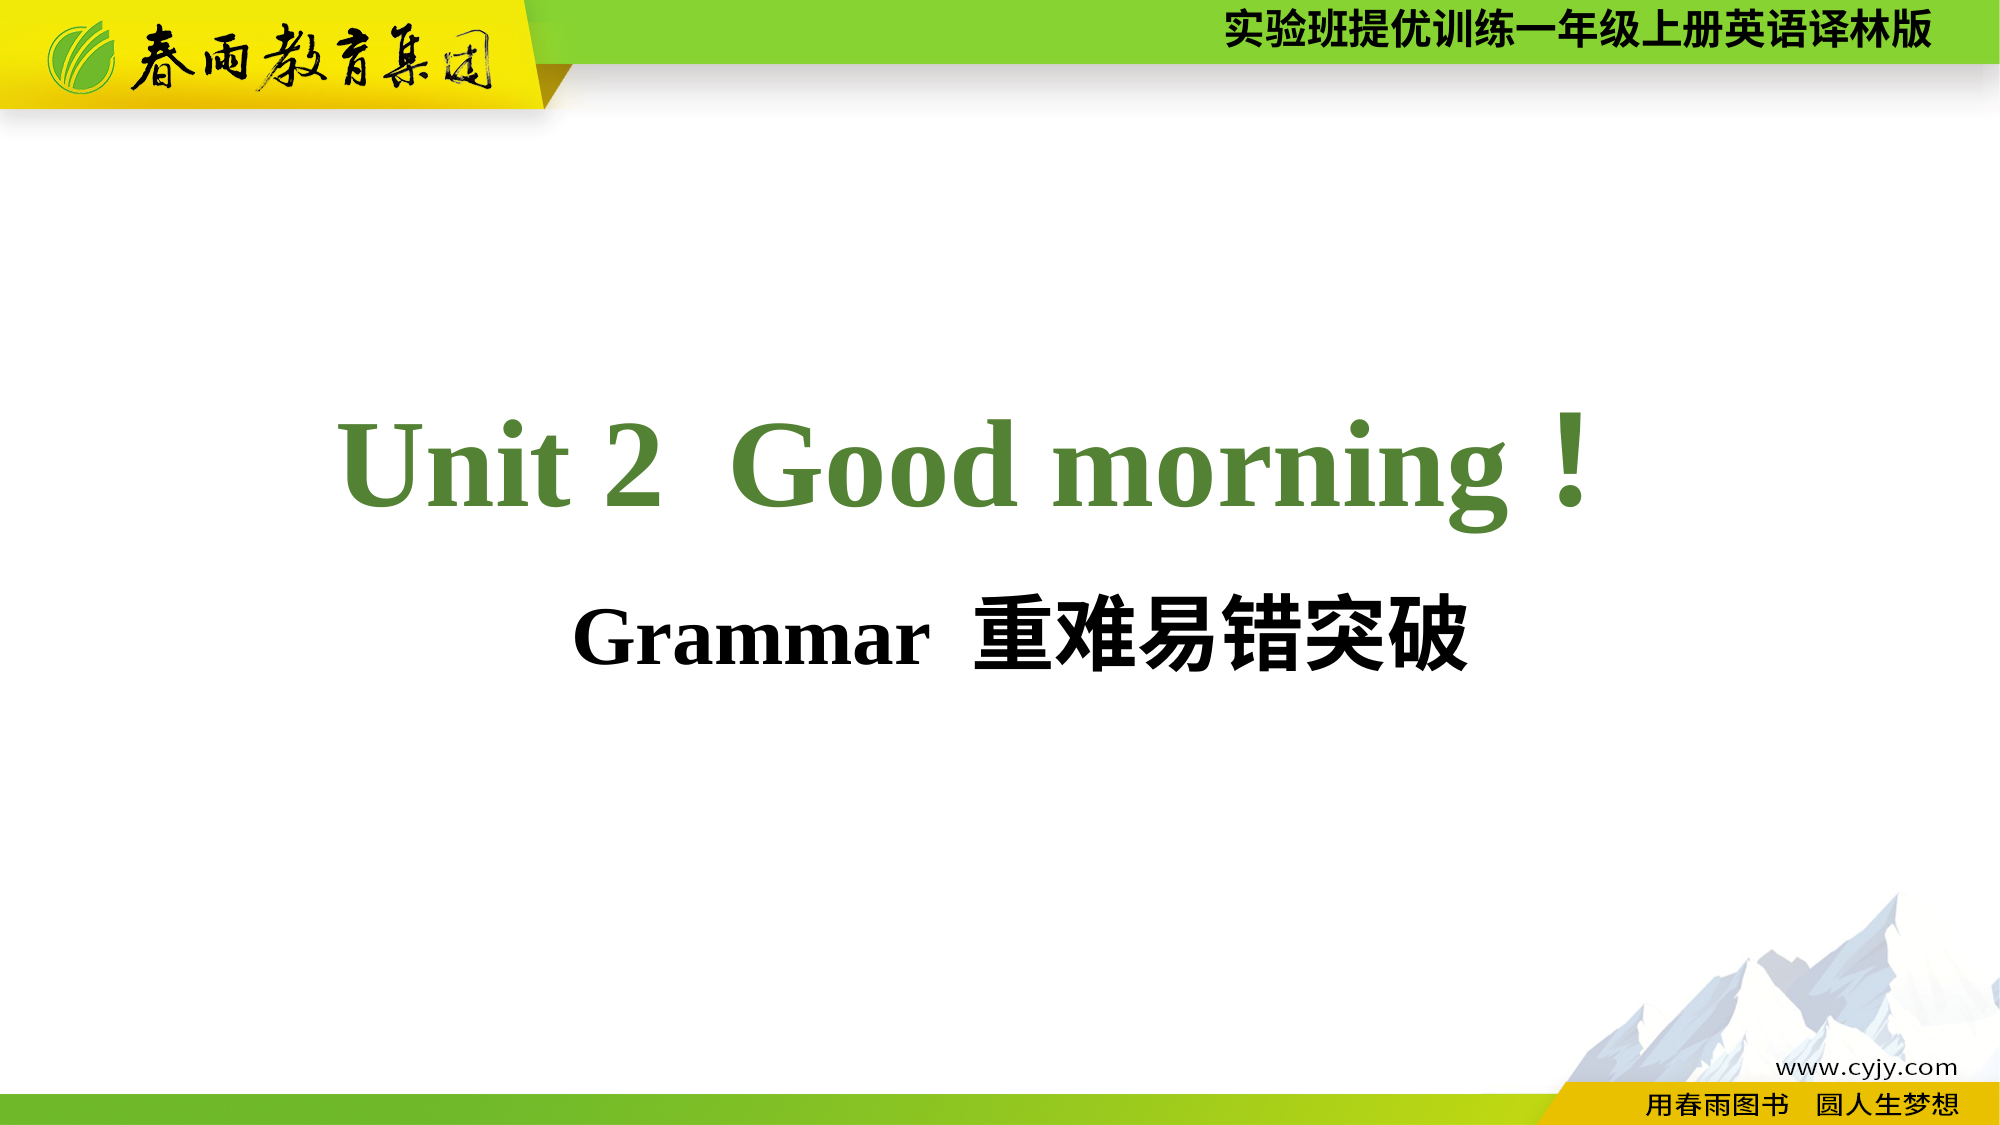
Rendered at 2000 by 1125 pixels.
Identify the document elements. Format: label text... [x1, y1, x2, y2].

text_box Unit 2 Good morning！ Grammar 重难易错突破 [0, 298, 2000, 689]
picture [0, 689, 2000, 1125]
picture [0, 0, 2000, 298]
